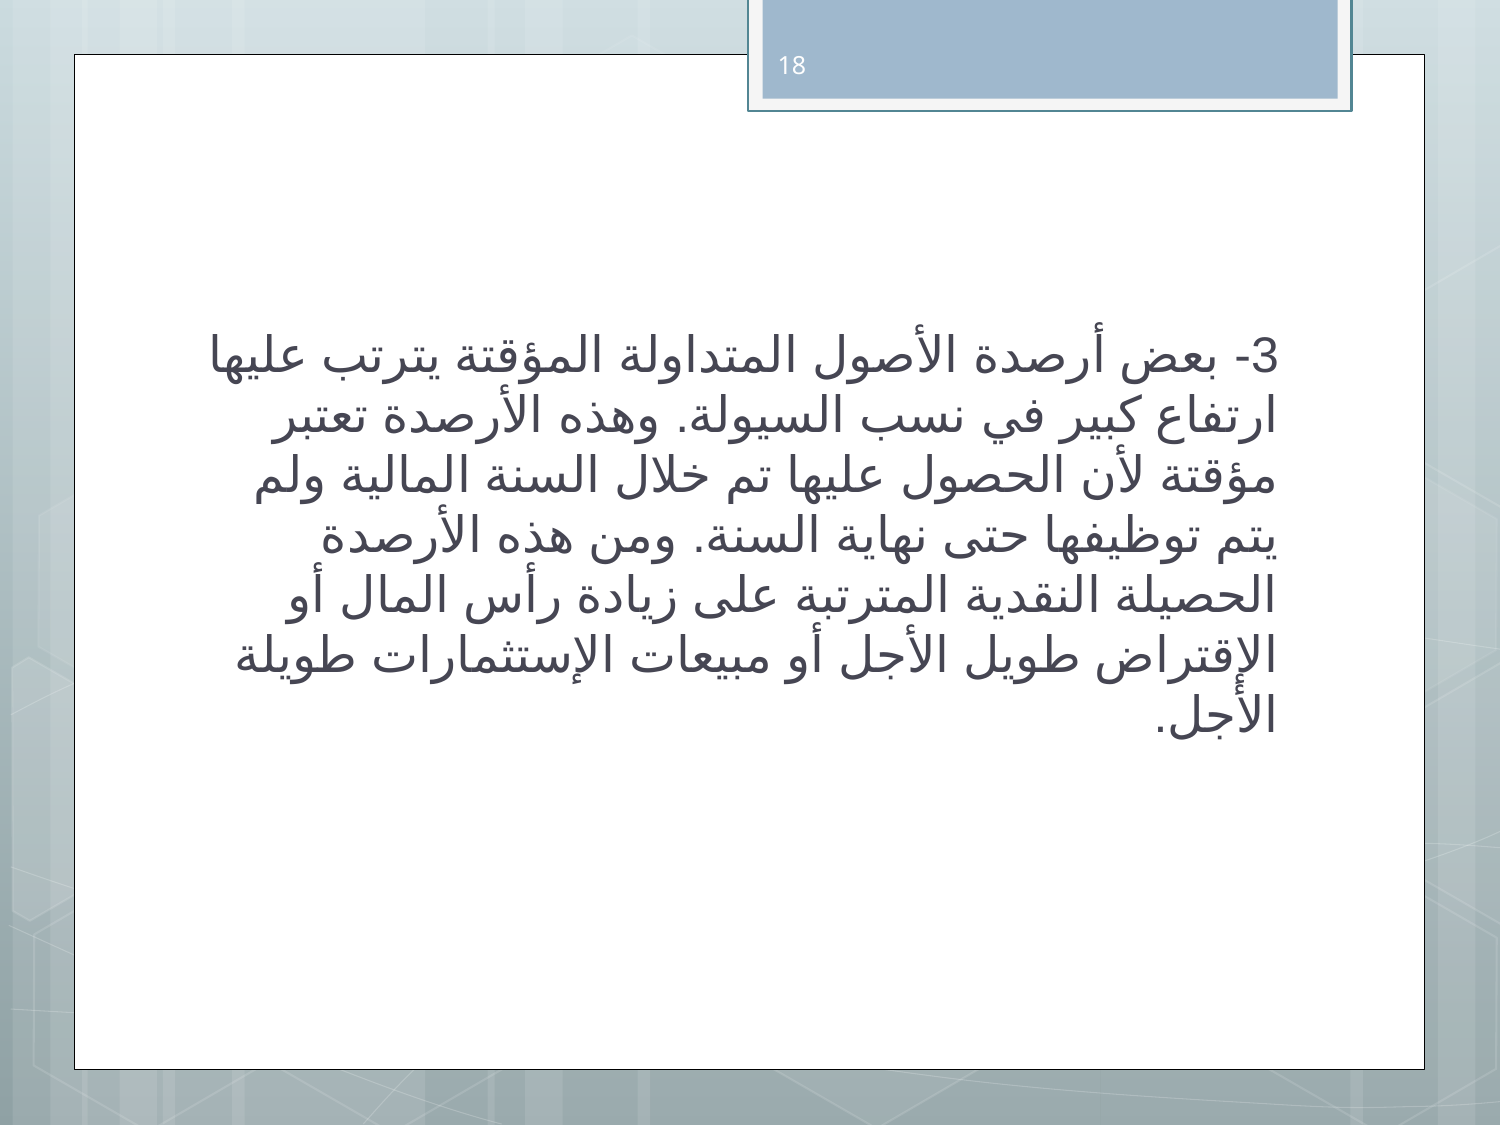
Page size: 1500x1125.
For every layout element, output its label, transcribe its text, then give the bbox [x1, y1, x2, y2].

slide_number 18 [762, 36, 982, 97]
list 3- بعض أرصدة الأصول المتداولة المؤقتة يترتب عليها ارتفاع كبير في نسب السيولة. وهذه الأرصدة تعتبر مؤقتة لأن الحصول عليها تم خلال السنة المالية ولم يتم توظيفها حتى نهاية السنة. ومن هذه الأرصدة الحصيلة النقدية المترتبة على زيادة رأس المال أو الإقتراض طويل الأجل أو مبيعات الإستثمارات طويلة الأجل. [171, 314, 1306, 957]
